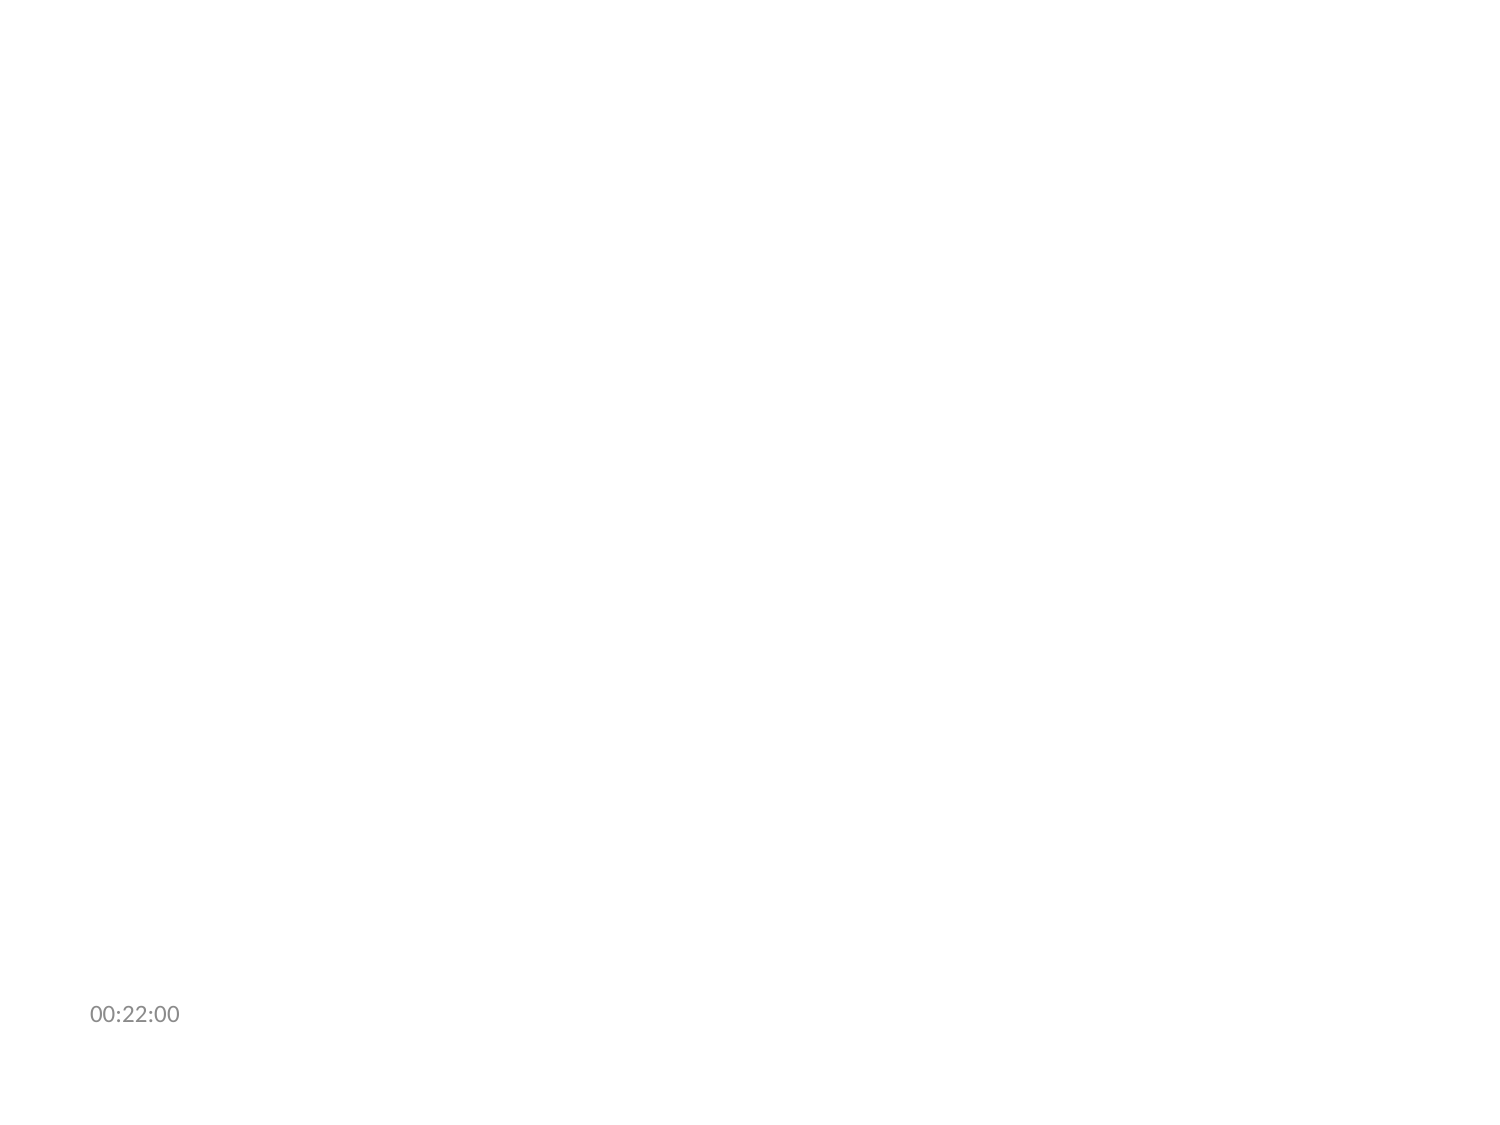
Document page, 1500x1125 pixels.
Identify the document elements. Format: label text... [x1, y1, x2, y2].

text_box 15:35:09 [75, 982, 425, 1043]
